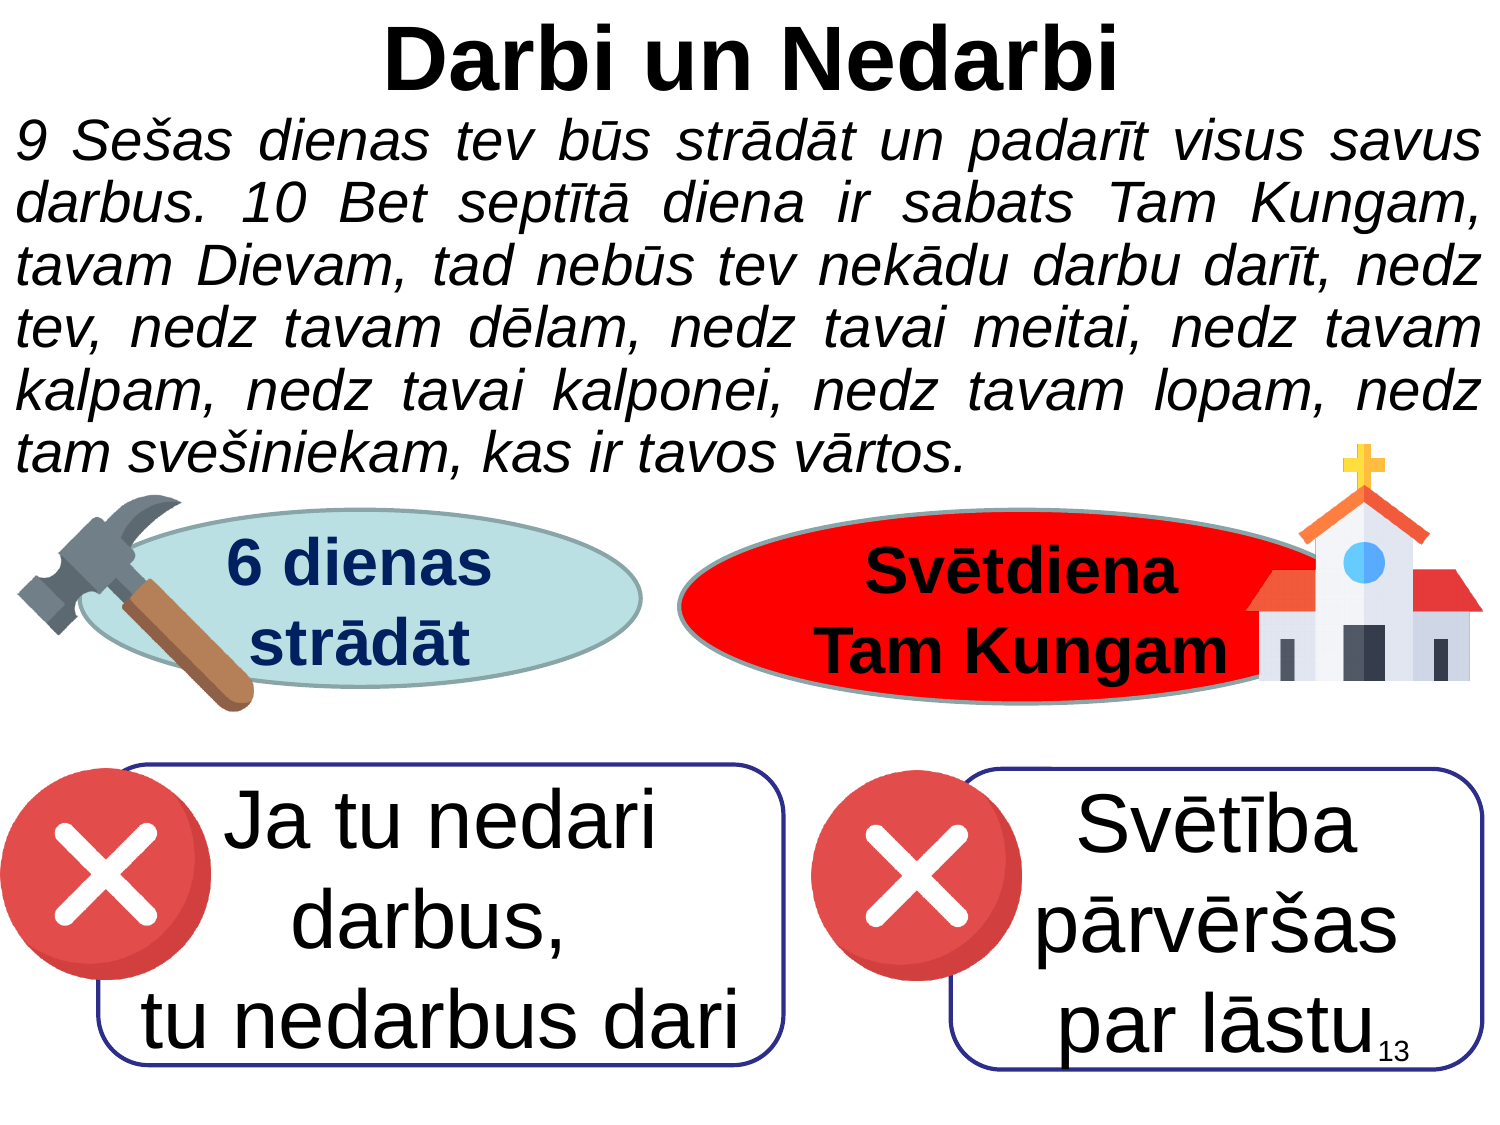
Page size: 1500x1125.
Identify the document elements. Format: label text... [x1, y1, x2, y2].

text_box Svētdiena Tam Kungam [677, 507, 1241, 706]
slide_number 13 [1074, 1024, 1426, 1103]
text_box 6 dienas strādāt [260, 507, 643, 689]
picture [1245, 444, 1483, 681]
text_box Ja tu nedari darbus, tu nedarbus dari [96, 762, 786, 1068]
picture [17, 484, 255, 722]
picture [0, 768, 211, 980]
picture [810, 769, 1022, 981]
text_box Svētība pārvēršas par lāstu [948, 766, 1485, 1072]
text_box Darbi un Nedarbi [77, 0, 1428, 124]
list 9 Sešas dienas tev būs strādāt un padarīt visus savus darbus. 10 Bet septītā diena ir sabats Tam Kungam, tavam Dievam, tad nebūs tev nekādu darbu darīt, nedz tev, nedz tavam dēlam, nedz tavai meitai, nedz tavam kalpam, nedz tavai kalponei, nedz tavam lopam, nedz tam svešiniekam, kas ir tavos vārtos. [0, 101, 1500, 339]
